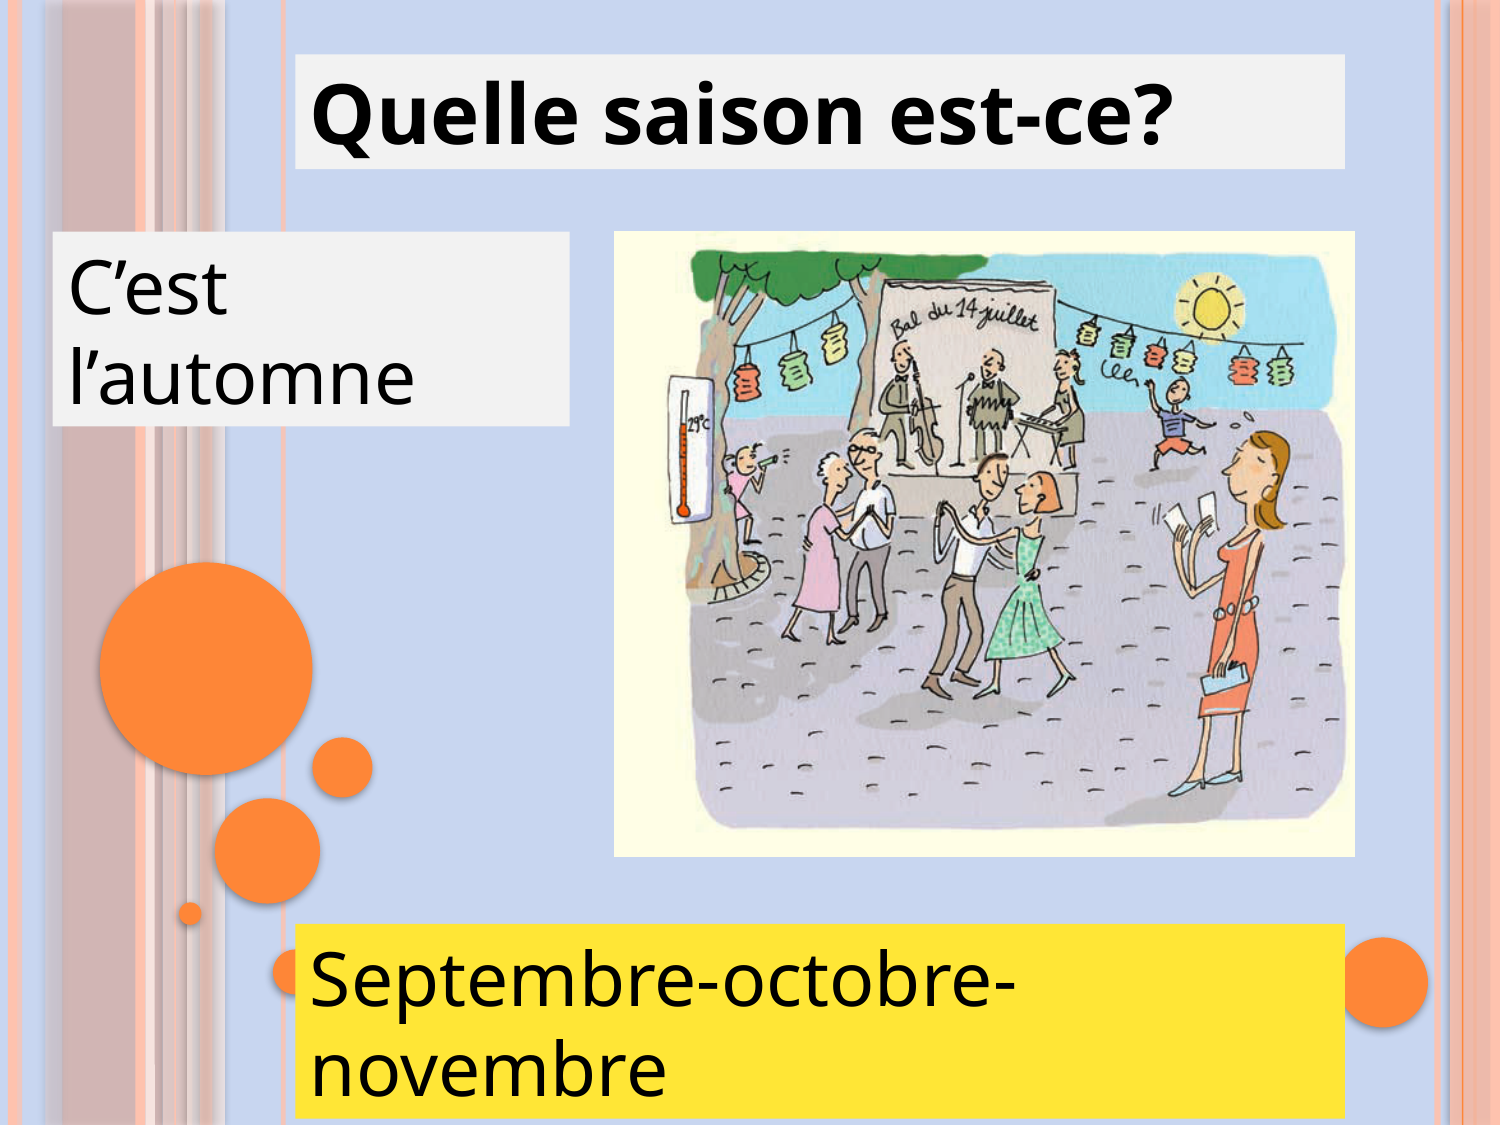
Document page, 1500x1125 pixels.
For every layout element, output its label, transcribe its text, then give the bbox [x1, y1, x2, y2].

picture [613, 231, 1355, 858]
text_box Septembre-octobre-novembre [295, 923, 1345, 1119]
text_box Quelle saison est-ce? [295, 54, 1345, 170]
text_box C’est l’automne [52, 231, 570, 427]
